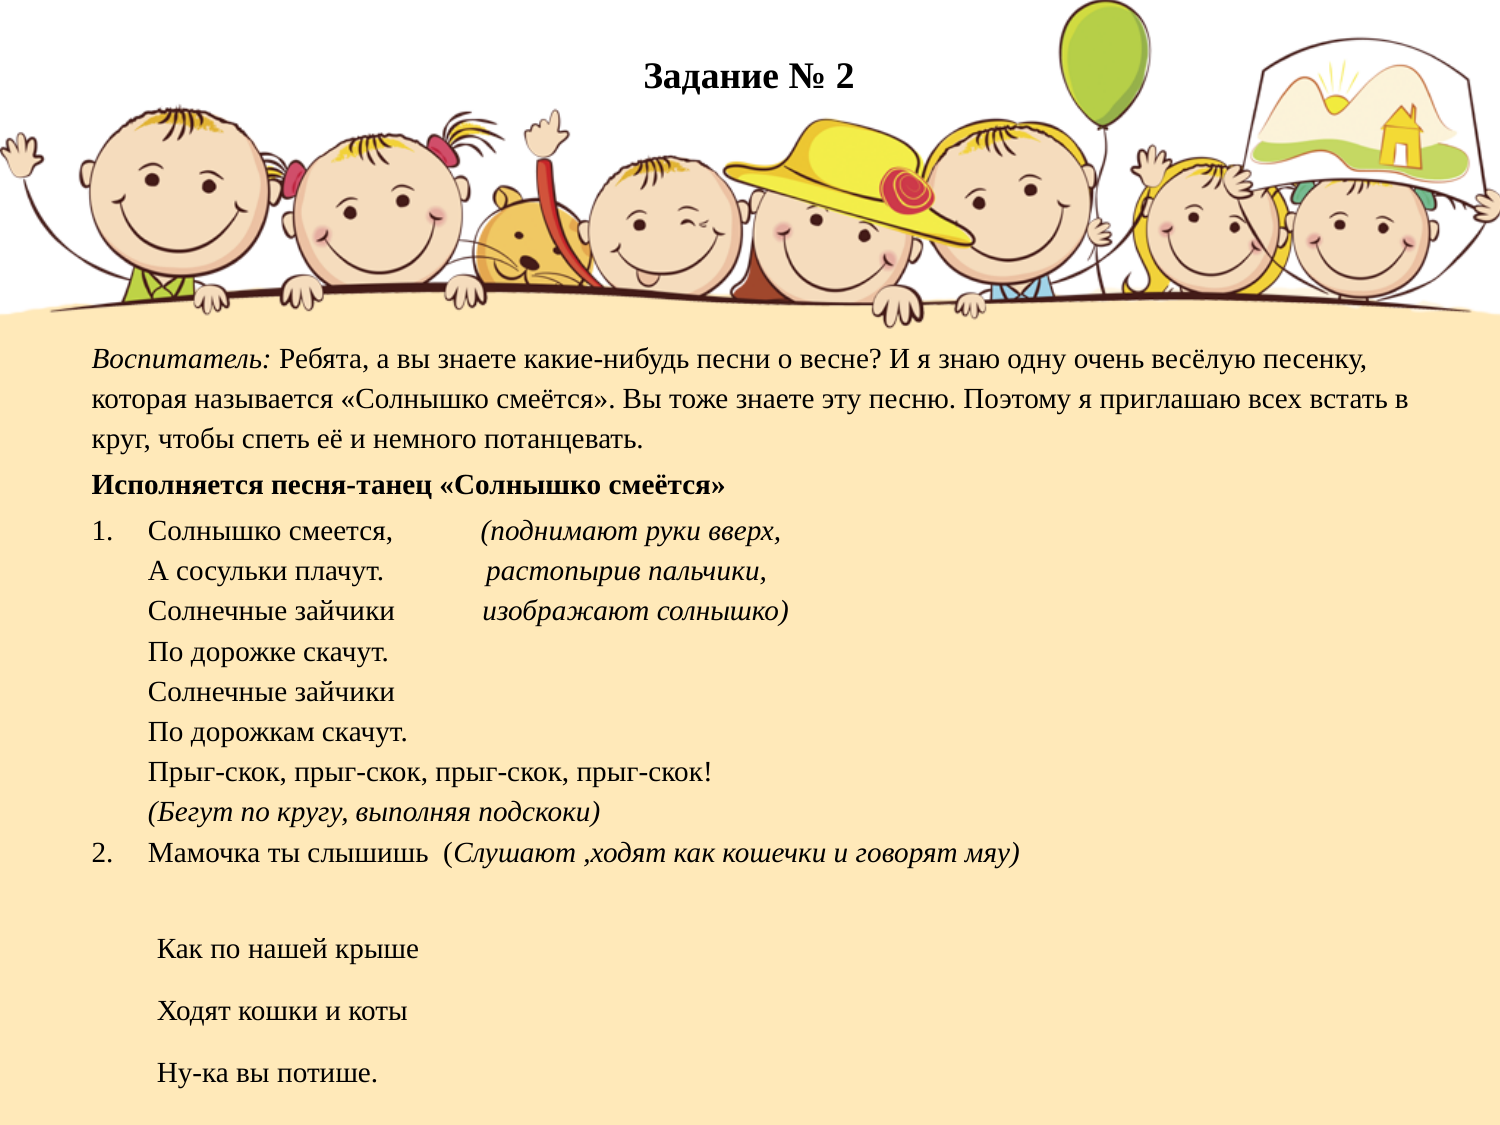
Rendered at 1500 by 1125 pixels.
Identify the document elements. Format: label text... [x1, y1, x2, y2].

picture [0, 0, 1500, 1125]
list Воспитатель: Ребята, а вы знаете какие-нибудь песни о весне? И я знаю одну очень весёлую песенку, которая называется «Солнышко смеётся». Вы тоже знаете эту песню. Поэтому я приглашаю всех встать в круг, чтобы спеть её и немного потанцевать. Исполняется песня-танец «Солнышко смеётся» Солнышко смеется, (поднимают руки вверх, А сосульки плачут. растопырив пальчики, Солнечные зайчики изображают солнышко) По дорожке скачут. Солнечные зайчики По дорожкам скачут. Прыг-скок, прыг-скок, прыг-скок, прыг-скок! (Бегут по кругу, выполняя подскоки) Мамочка ты слышишь (Слушают ,ходят как кошечки и говорят мяу) Как по нашей крыше Ходят кошки и коты Ну-ка вы потише. [76, 326, 1426, 1095]
title Задание № 2 [74, 44, 1424, 103]
